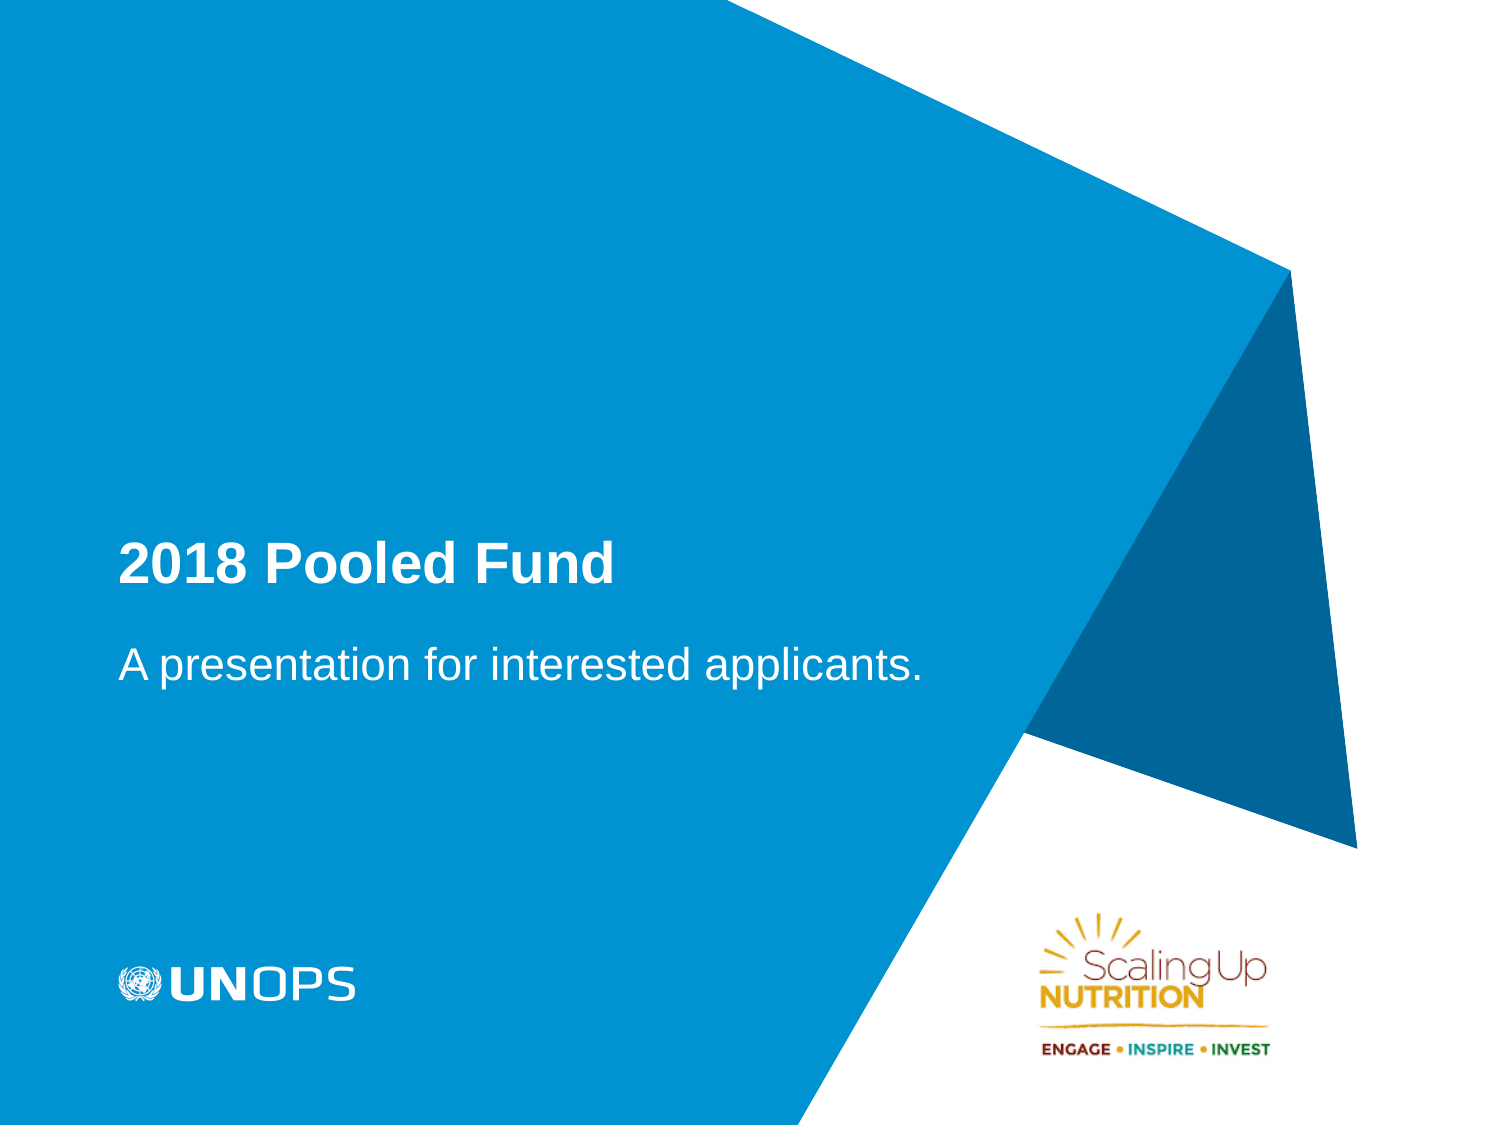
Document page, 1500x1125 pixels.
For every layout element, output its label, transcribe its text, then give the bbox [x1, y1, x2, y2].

picture [119, 970, 161, 1000]
picture [127, 970, 151, 994]
picture [730, 0, 1500, 1125]
picture [329, 967, 354, 1000]
picture [294, 968, 321, 1000]
picture [172, 968, 203, 1001]
subtitle A presentation for interested applicants. [118, 618, 946, 780]
picture [212, 968, 245, 1000]
picture [254, 967, 285, 1000]
title 2018 Pooled Fund [118, 227, 946, 596]
